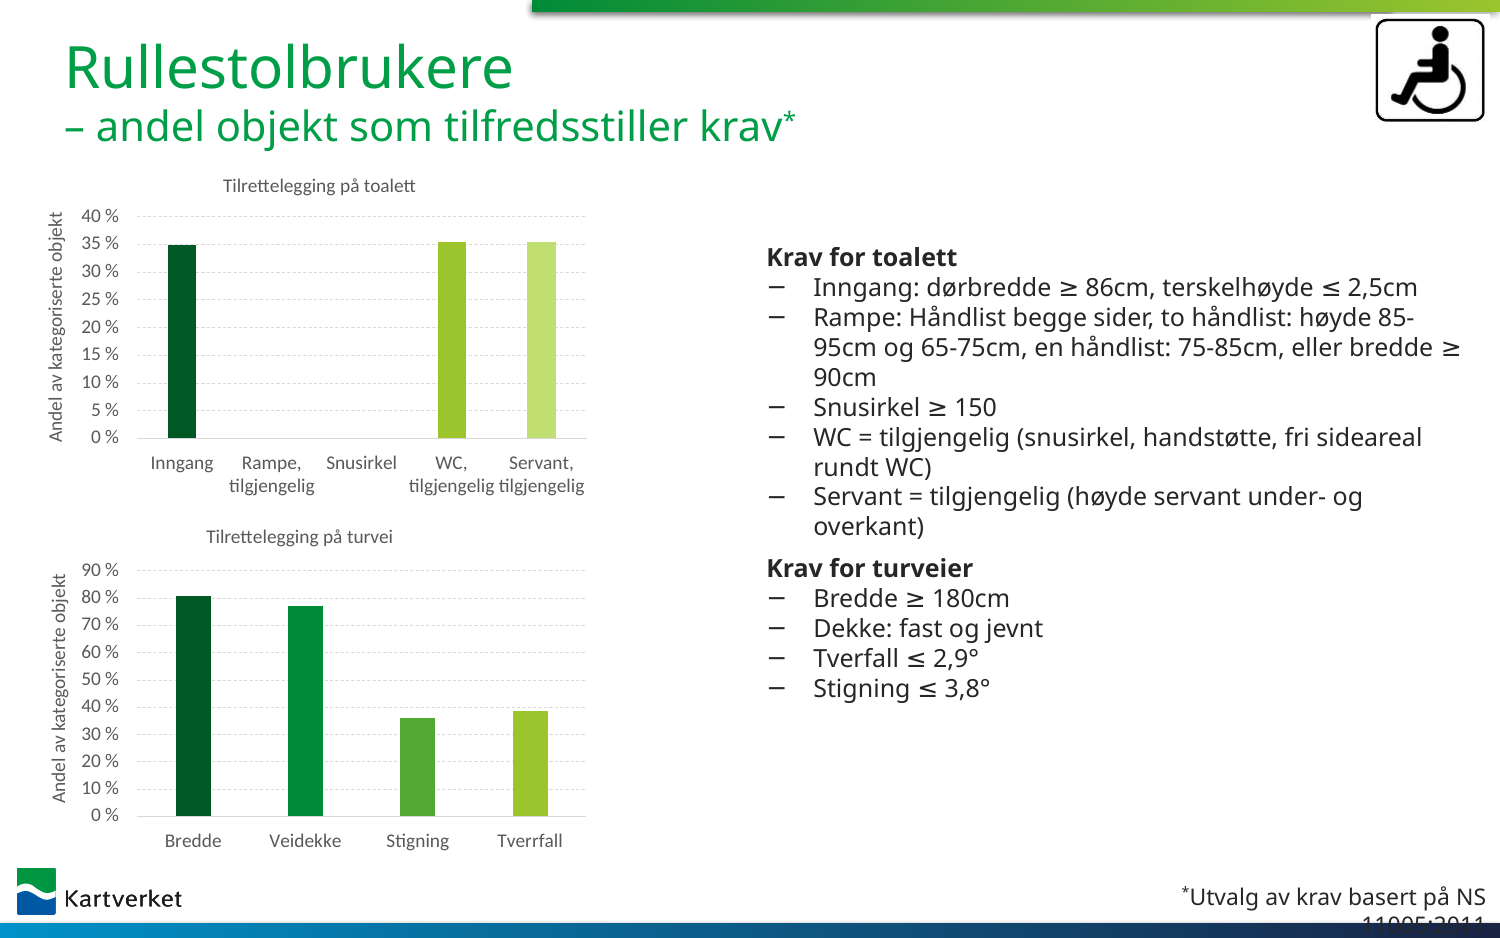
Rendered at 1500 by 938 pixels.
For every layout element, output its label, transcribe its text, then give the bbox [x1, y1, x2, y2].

text_box *Utvalg av krav basert på NS 11005:2011 [1068, 873, 1500, 938]
text_box Rullestolbrukere – andel objekt som tilfredsstiller krav* [49, 14, 1431, 158]
picture [41, 520, 598, 859]
picture [41, 166, 598, 505]
picture [1371, 13, 1491, 127]
text_box Krav for toalett Inngang: dørbredde ≥ 86cm, terskelhøyde ≤ 2,5cm Rampe: Håndlist begge sider, to håndlist: høyde 85-95cm og 65-75cm, en håndlist: 75-85cm, eller bredde ≥ 90cm Snusirkel ≥ 150 WC = tilgjengelig (snusirkel, handstøtte, fri sideareal rundt WC) Servant = tilgjengelig (høyde servant under- og overkant) [751, 234, 1483, 545]
text_box Krav for turveier Bredde ≥ 180cm Dekke: fast og jevnt Tverfall ≤ 2,9° Stigning ≤ 3,8° [751, 545, 1483, 710]
